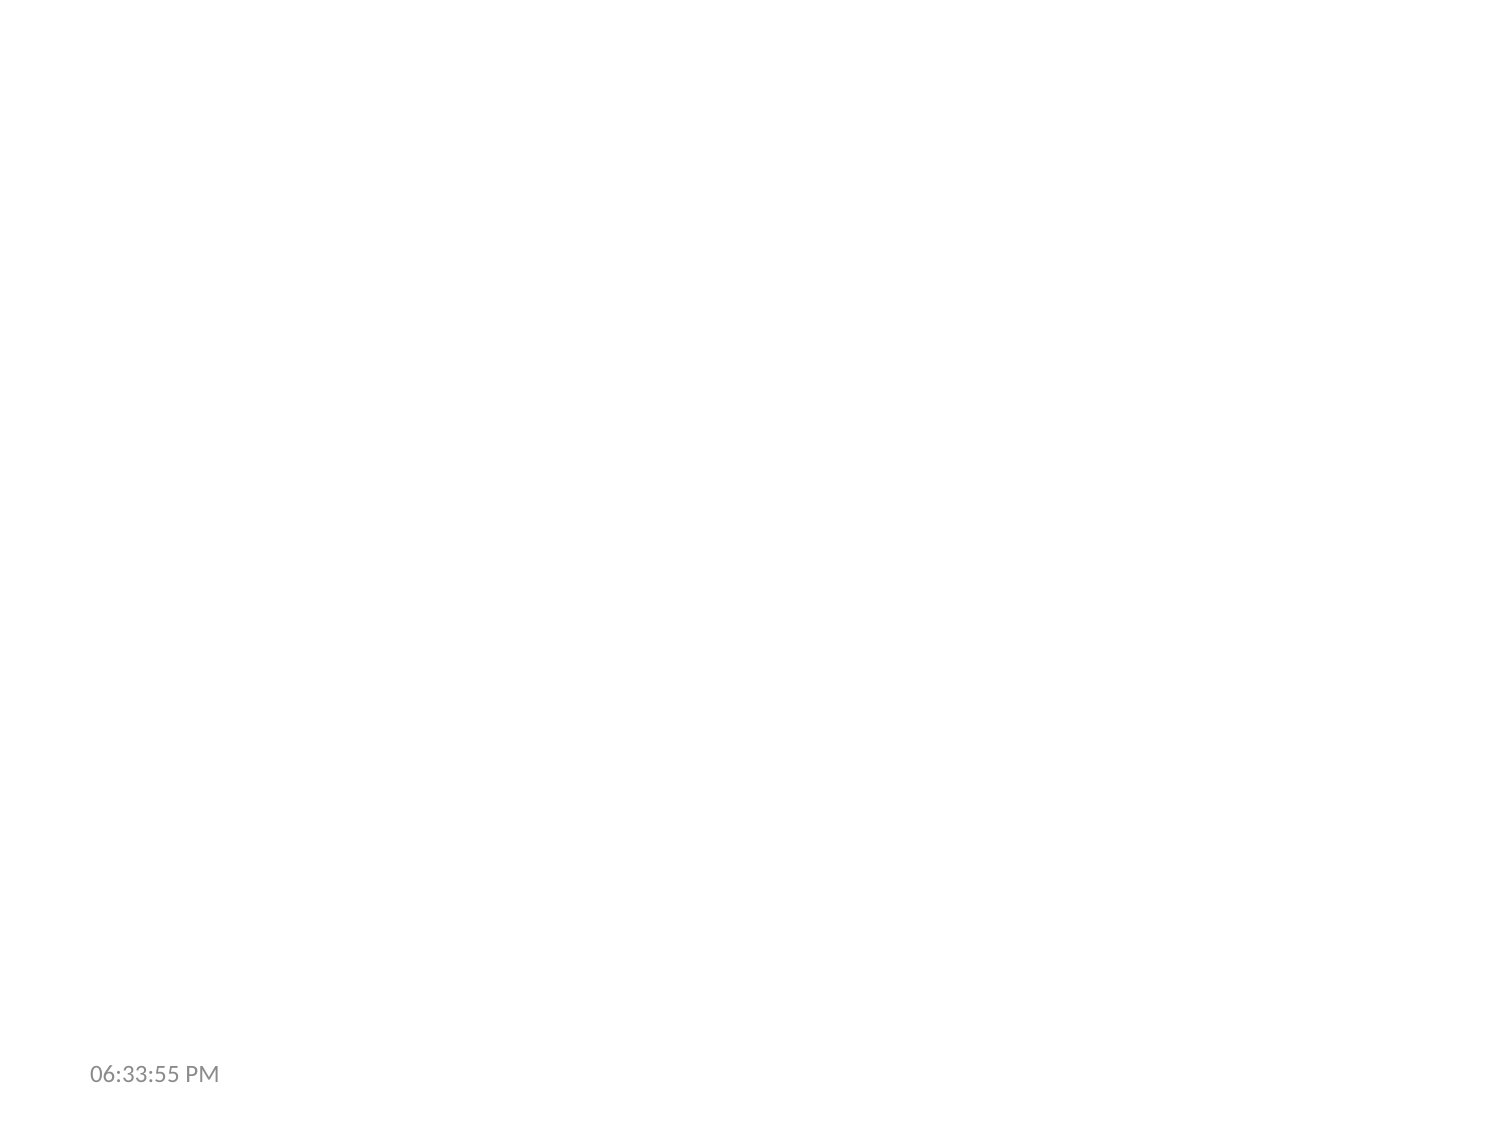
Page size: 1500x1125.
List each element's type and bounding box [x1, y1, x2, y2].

slide_number [75, 1042, 425, 1103]
